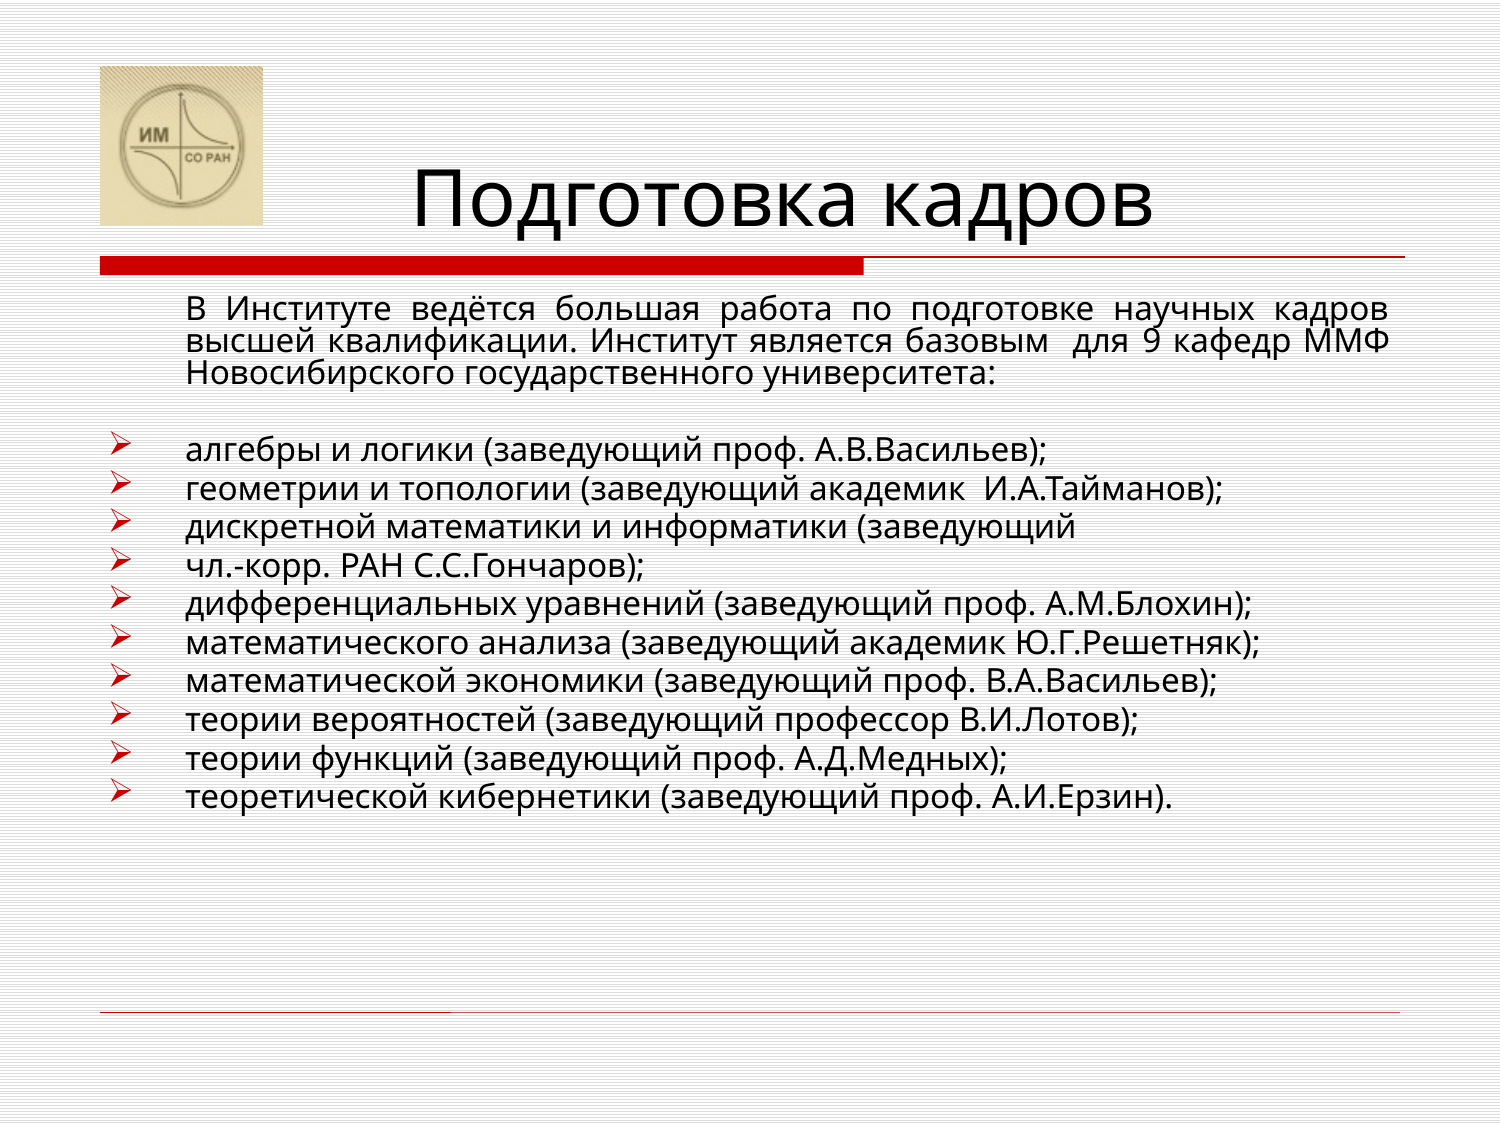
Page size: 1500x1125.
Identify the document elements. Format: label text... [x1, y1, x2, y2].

list В Институте ведётся большая работа по подготовке научных кадров высшей квалификации. Институт является базовым для 9 кафедр ММФ Новосибирского государственного университета: алгебры и логики (заведующий проф. А.В.Васильев); геометрии и топологии (заведующий академик И.А.Тайманов); дискретной математики и информатики (заведующий чл.-корр. РАН С.С.Гончаров); дифференциальных уравнений (заведующий проф. А.М.Блохин); математического анализа (заведующий академик Ю.Г.Решетняк); математической экономики (заведующий проф. В.А.Васильев); теории вероятностей (заведующий профессор В.И.Лотов); теории функций (заведующий проф. А.Д.Медных); теоретической кибернетики (заведующий проф. А.И.Ерзин). [92, 287, 1406, 1000]
title Подготовка кадров [395, 49, 1407, 250]
picture [99, 66, 263, 225]
